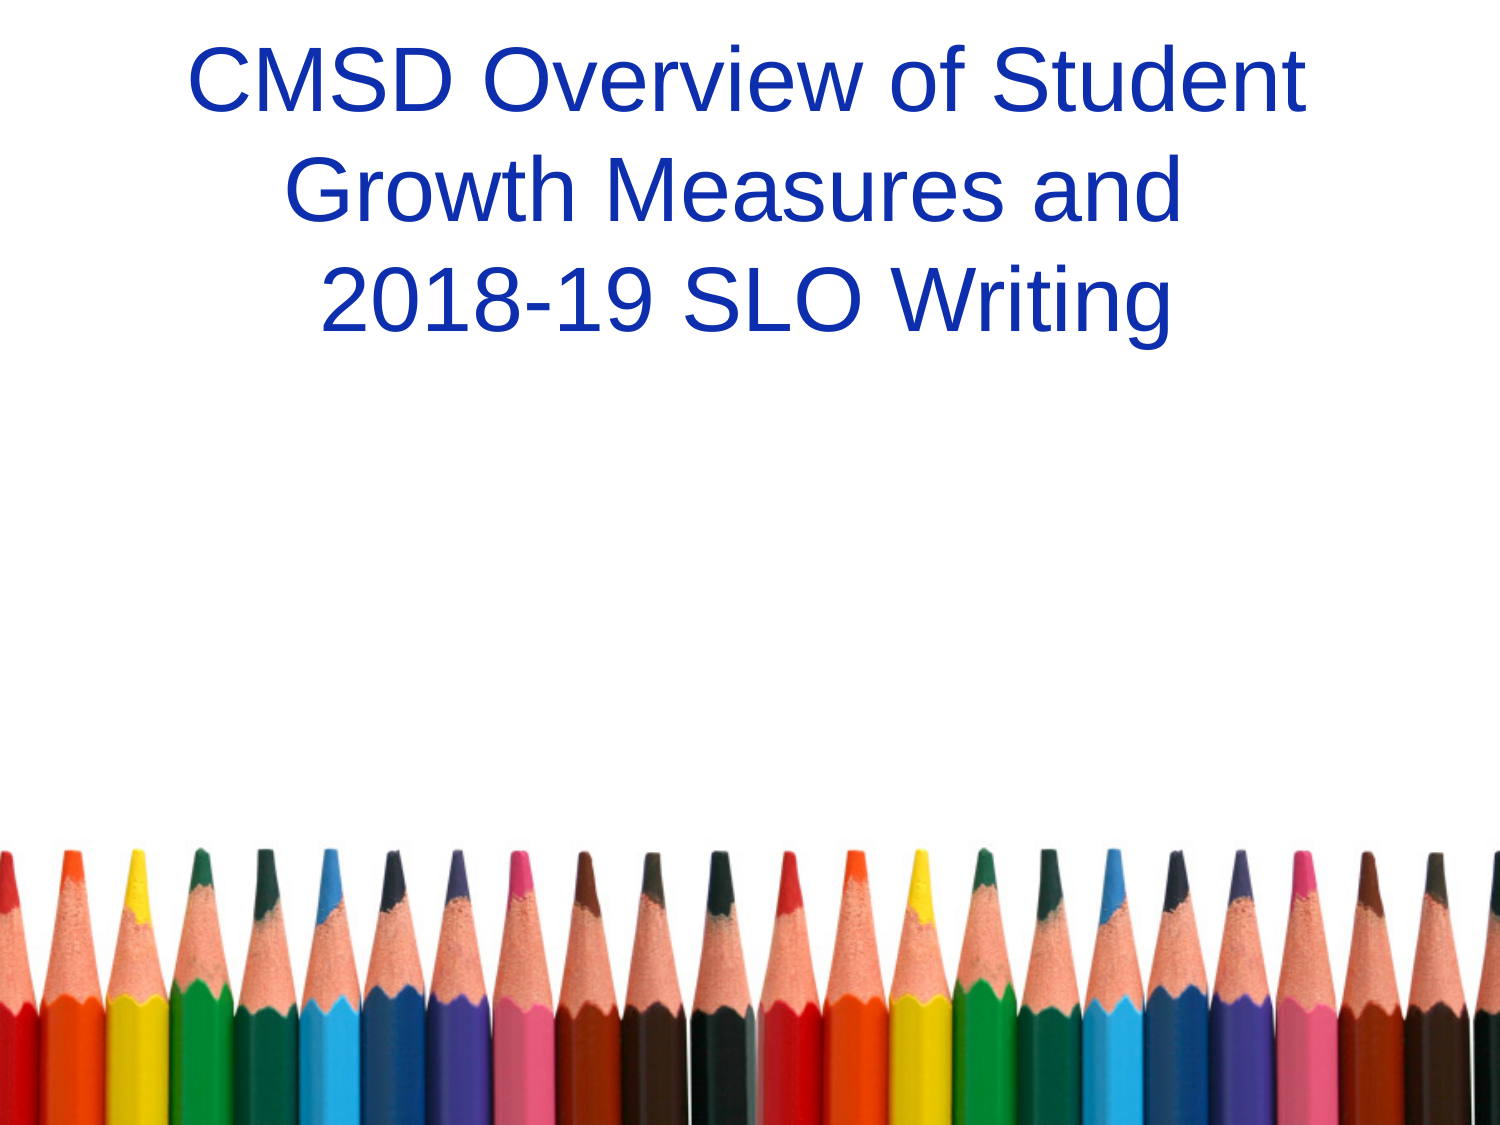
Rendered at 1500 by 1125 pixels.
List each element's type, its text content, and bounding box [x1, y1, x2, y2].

title CMSD Overview of Student Growth Measures and 2018-19 SLO Writing [109, 64, 1385, 306]
picture [0, 0, 1500, 1125]
